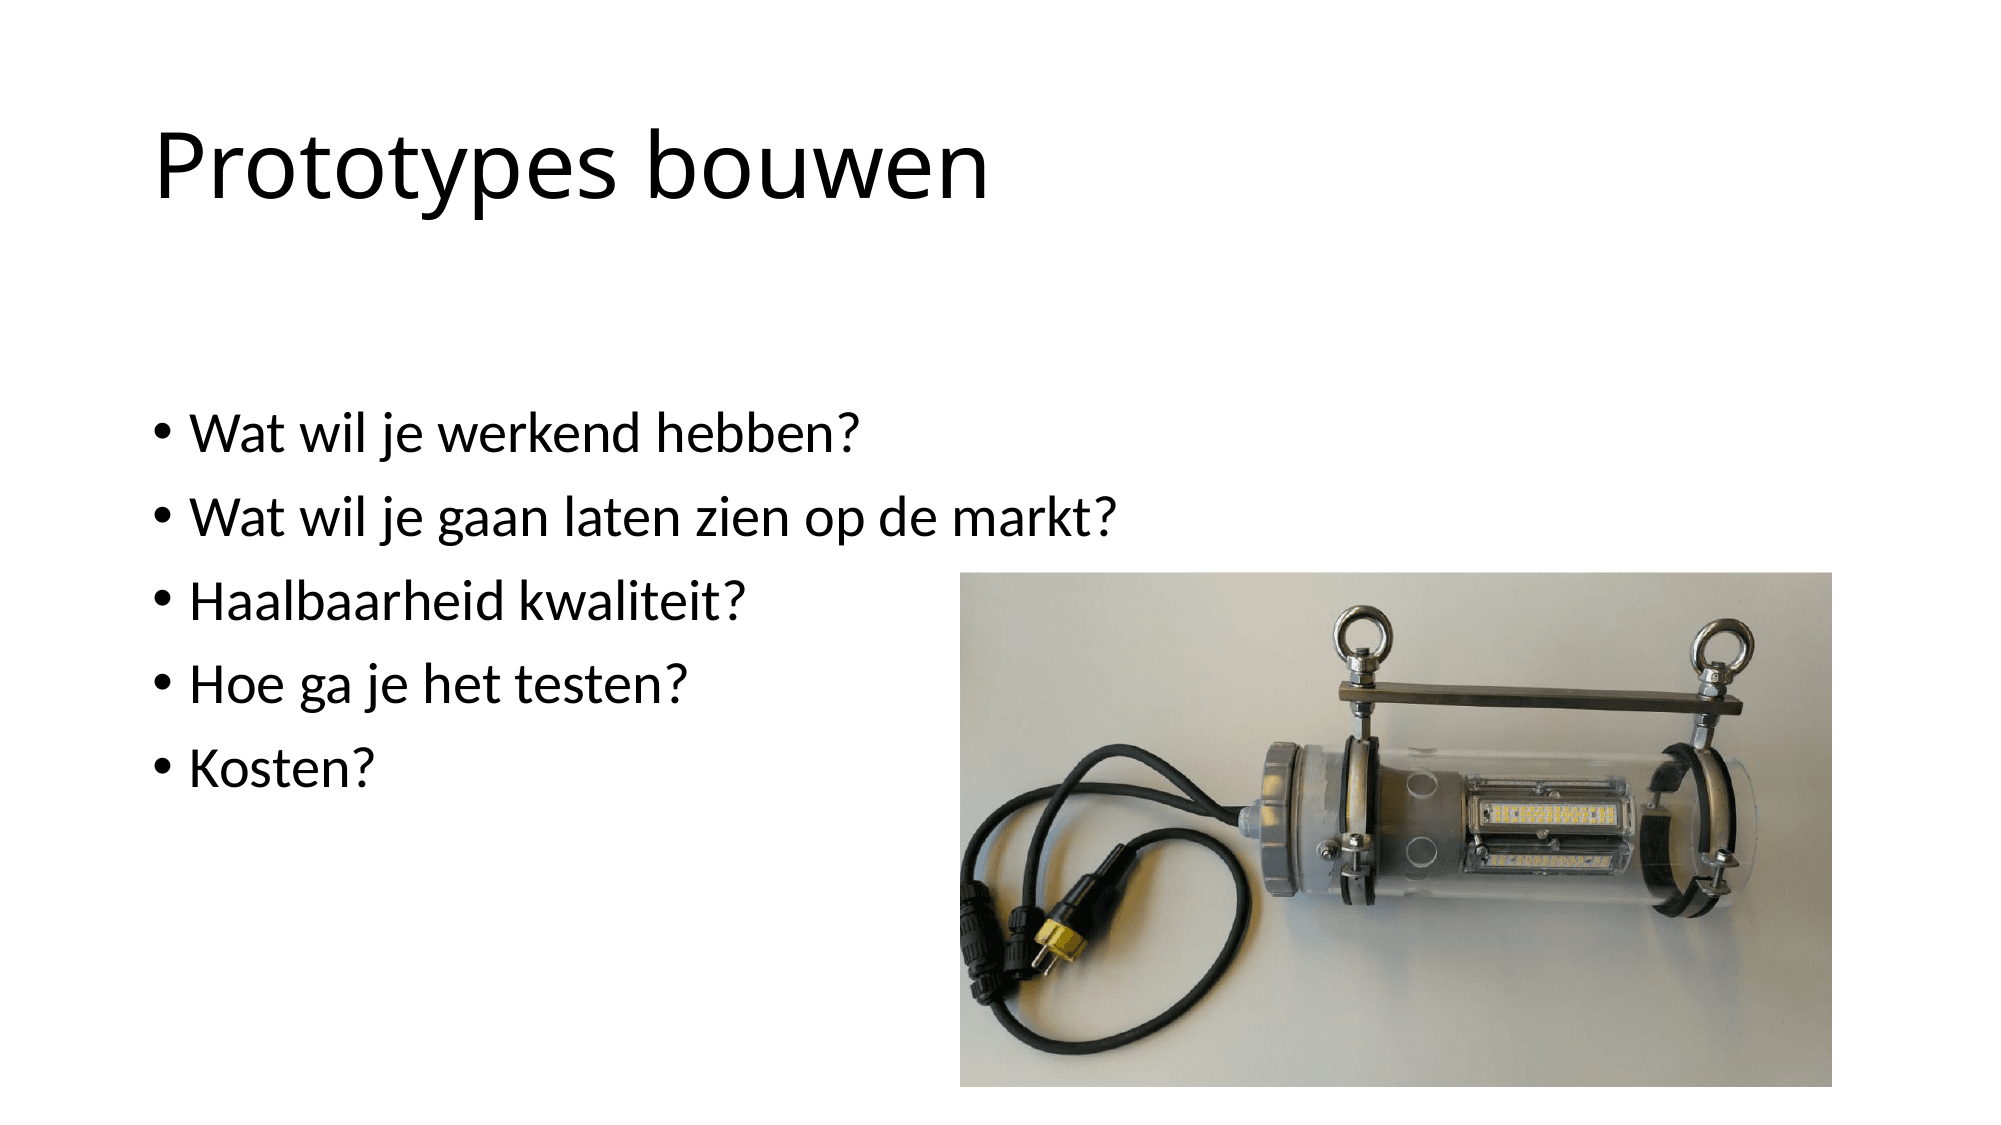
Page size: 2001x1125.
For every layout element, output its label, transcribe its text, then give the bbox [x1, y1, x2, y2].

list Wat wil je werkend hebben? Wat wil je gaan laten zien op de markt? Haalbaarheid kwaliteit? Hoe ga je het testen? Kosten? [137, 294, 1863, 1008]
picture [960, 572, 1832, 1087]
title Prototypes bouwen [137, 59, 1863, 278]
